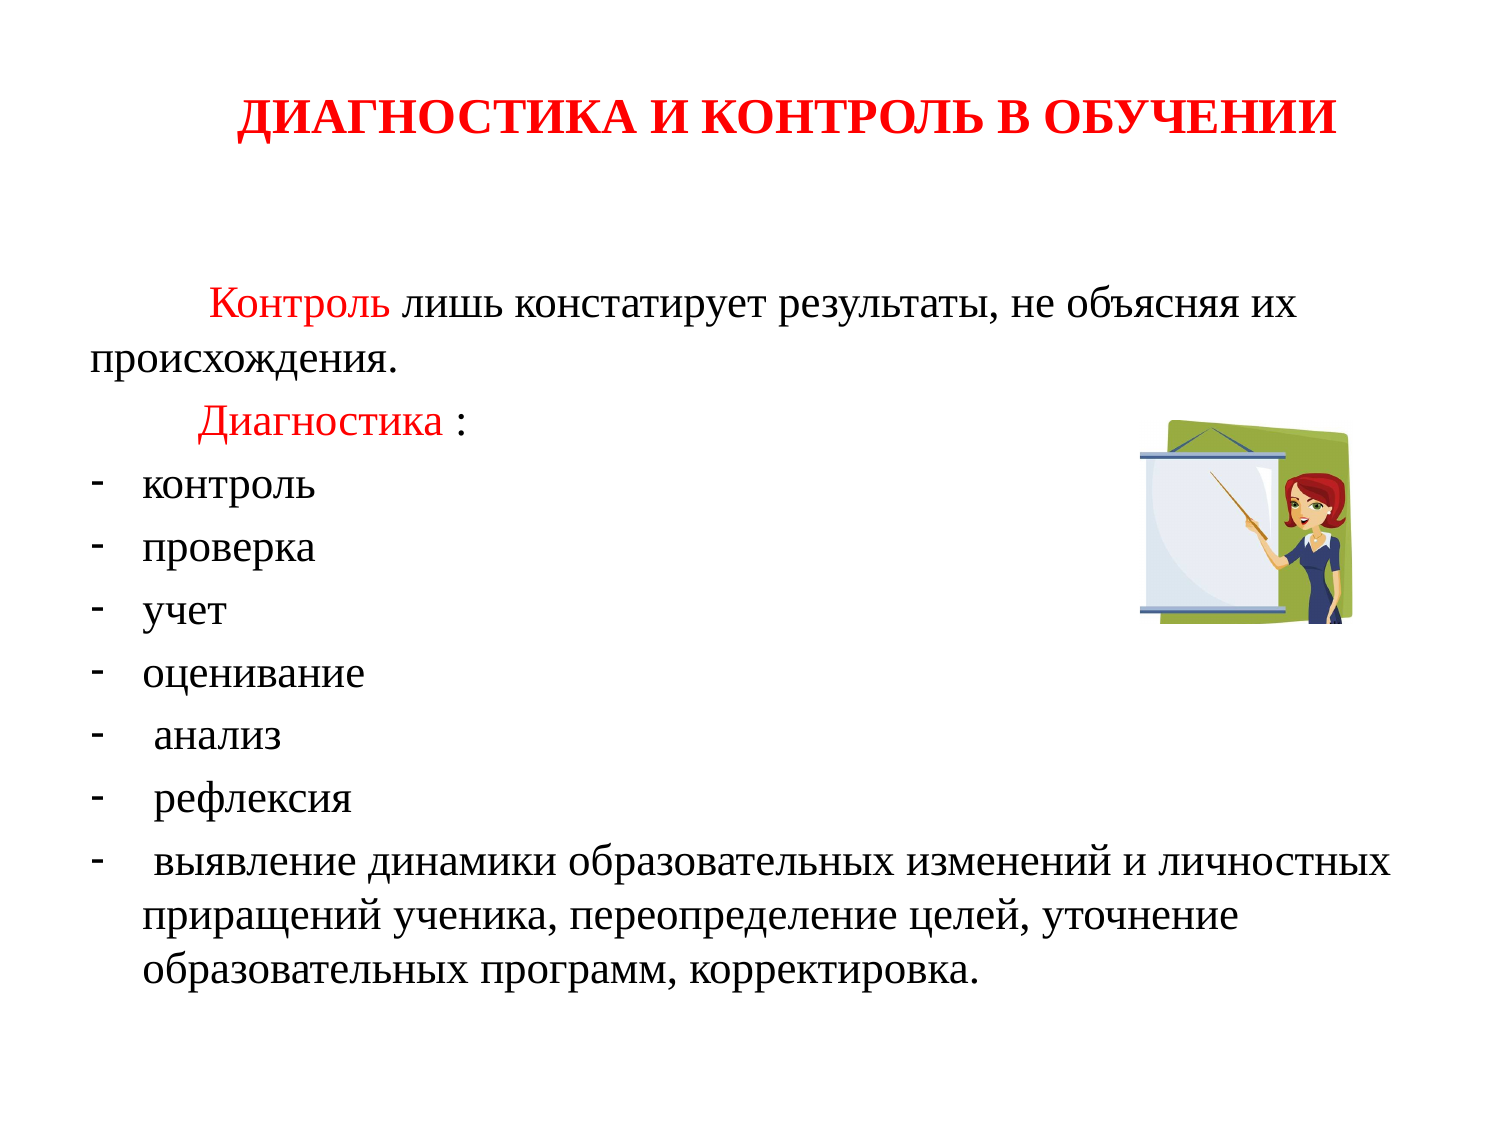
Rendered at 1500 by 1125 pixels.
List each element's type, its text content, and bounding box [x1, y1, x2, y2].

picture [1139, 420, 1353, 624]
list Контроль лишь констатирует результаты, не объясняя их происхождения. Диагностика : контроль проверка учет оценивание анализ рефлексия выявление динамики образовательных изменений и личностных приращений ученика, переопределение целей, уточнение образовательных программ, корректировка. [75, 262, 1425, 1005]
title ДИАГНОСТИКА И КОНТРОЛЬ В ОБУЧЕНИИ [75, 45, 1425, 233]
